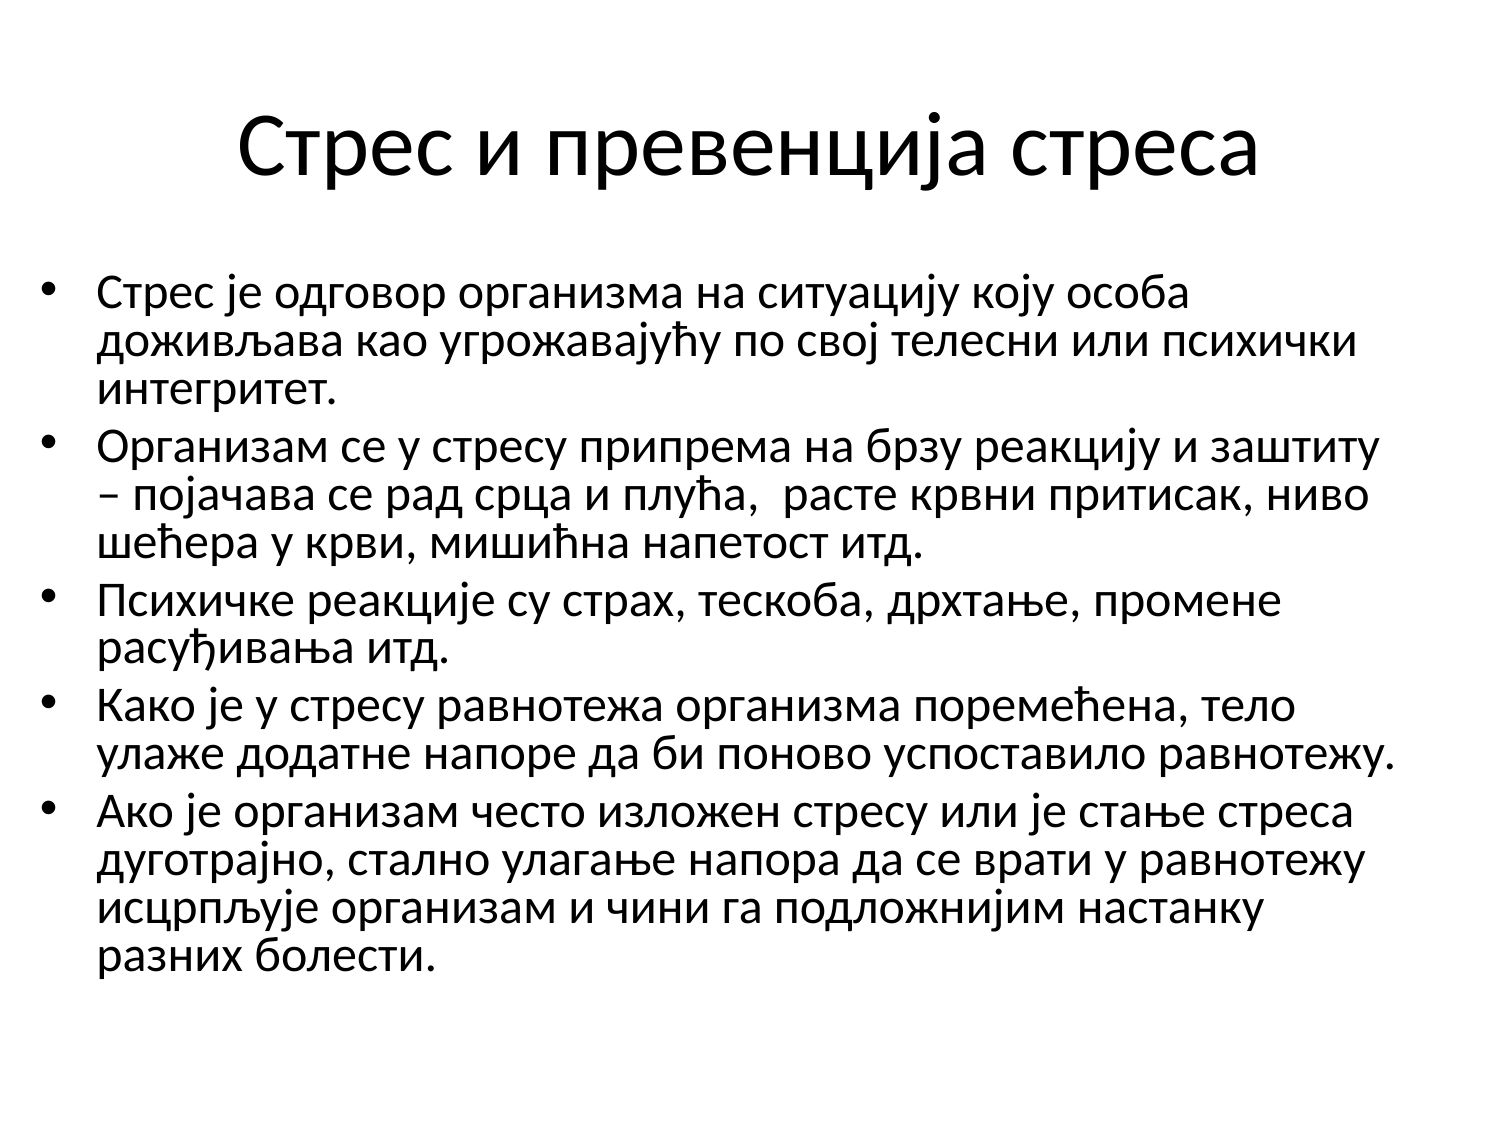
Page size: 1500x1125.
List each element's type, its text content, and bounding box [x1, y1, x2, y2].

list Стрес је одговор организма на ситуацију коју особа доживљава као угрожавајућу по свој телесни или психички интегритет. Организам се у стресу припрема на брзу реакцију и заштиту – појачава се рад срца и плућа, расте крвни притисак, ниво шећера у крви, мишићна напетост итд. Психичке реакције су страх, тескоба, дрхтање, промене расуђивања итд. Како је у стресу равнотежа организма поремећена, тело улаже додатне напоре да би поново успоставило равнотежу. Ако је организам често изложен стресу или је стање стреса дуготрајно, стално улагање напора да се врати у равнотежу исцрпљује организам и чини га подложнијим настанку разних болести. [24, 262, 1426, 1006]
title Стрес и превенција стреса [74, 44, 1426, 233]
